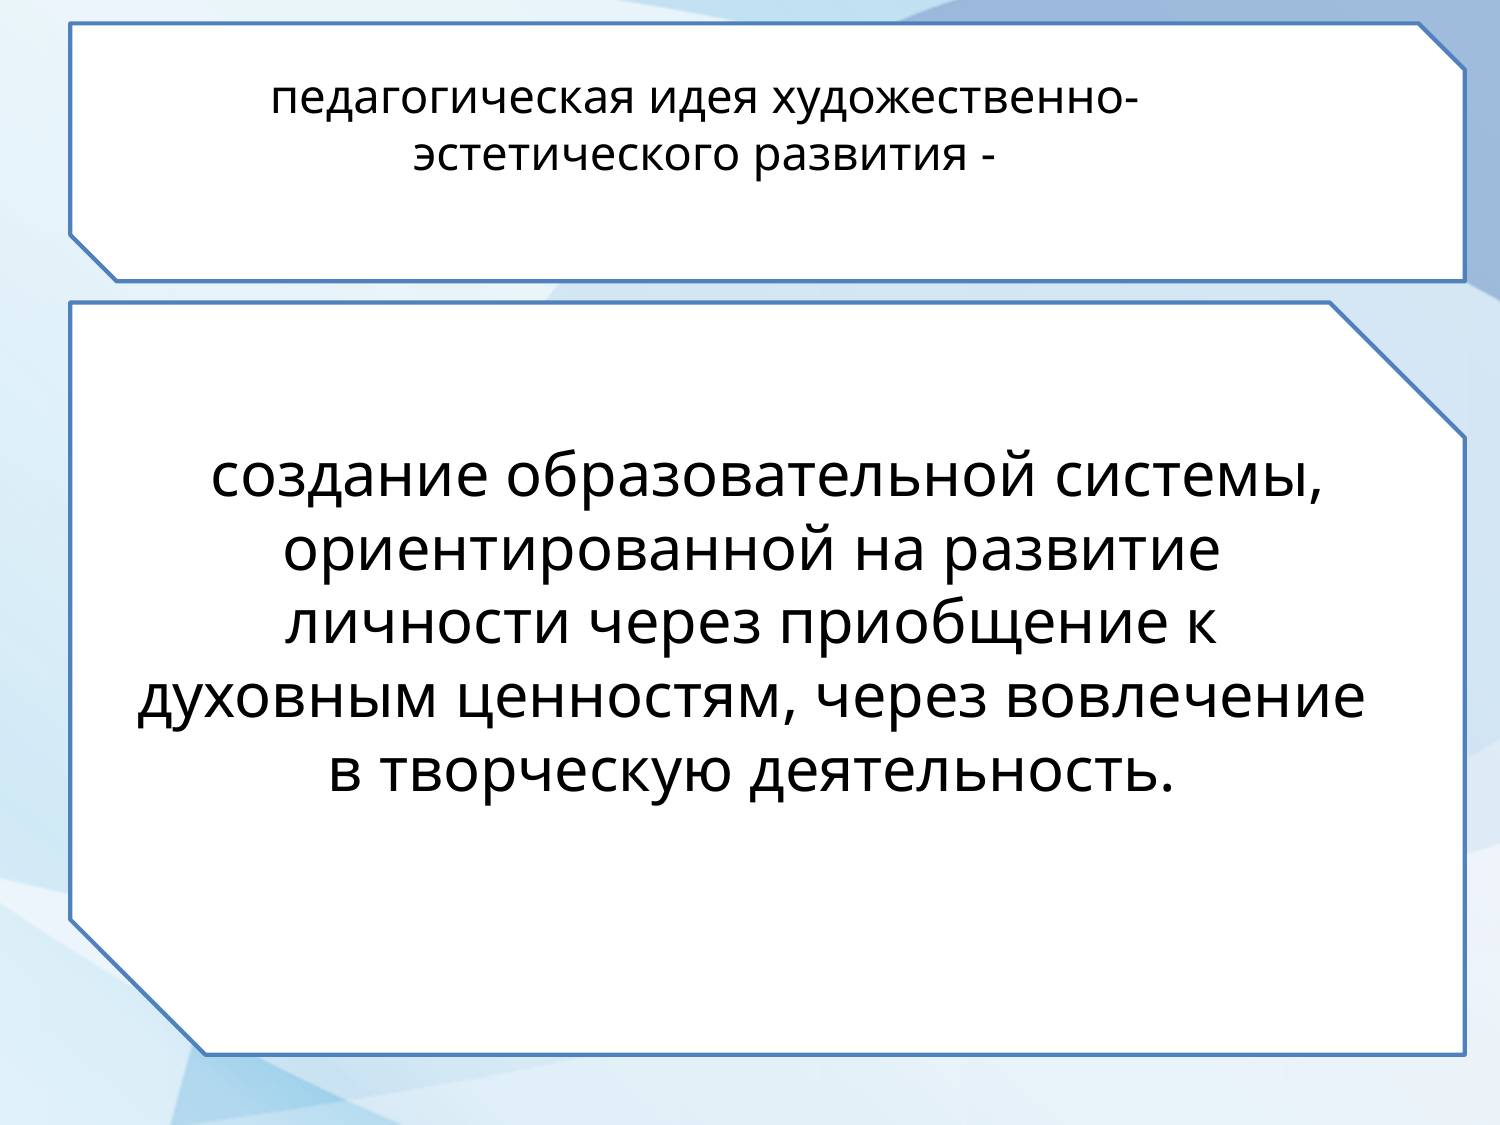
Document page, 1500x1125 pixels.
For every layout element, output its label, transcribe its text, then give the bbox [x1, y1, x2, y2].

text_box [68, 300, 1467, 1057]
title педагогическая идея художественно-эстетического развития - [242, 42, 1168, 204]
picture [0, 0, 1500, 1125]
text_box [68, 21, 1467, 284]
list создание образовательной системы, ориентированной на развитие личности через приобщение к духовным ценностям, через вовлечение в творческую деятельность. [112, 427, 1388, 856]
